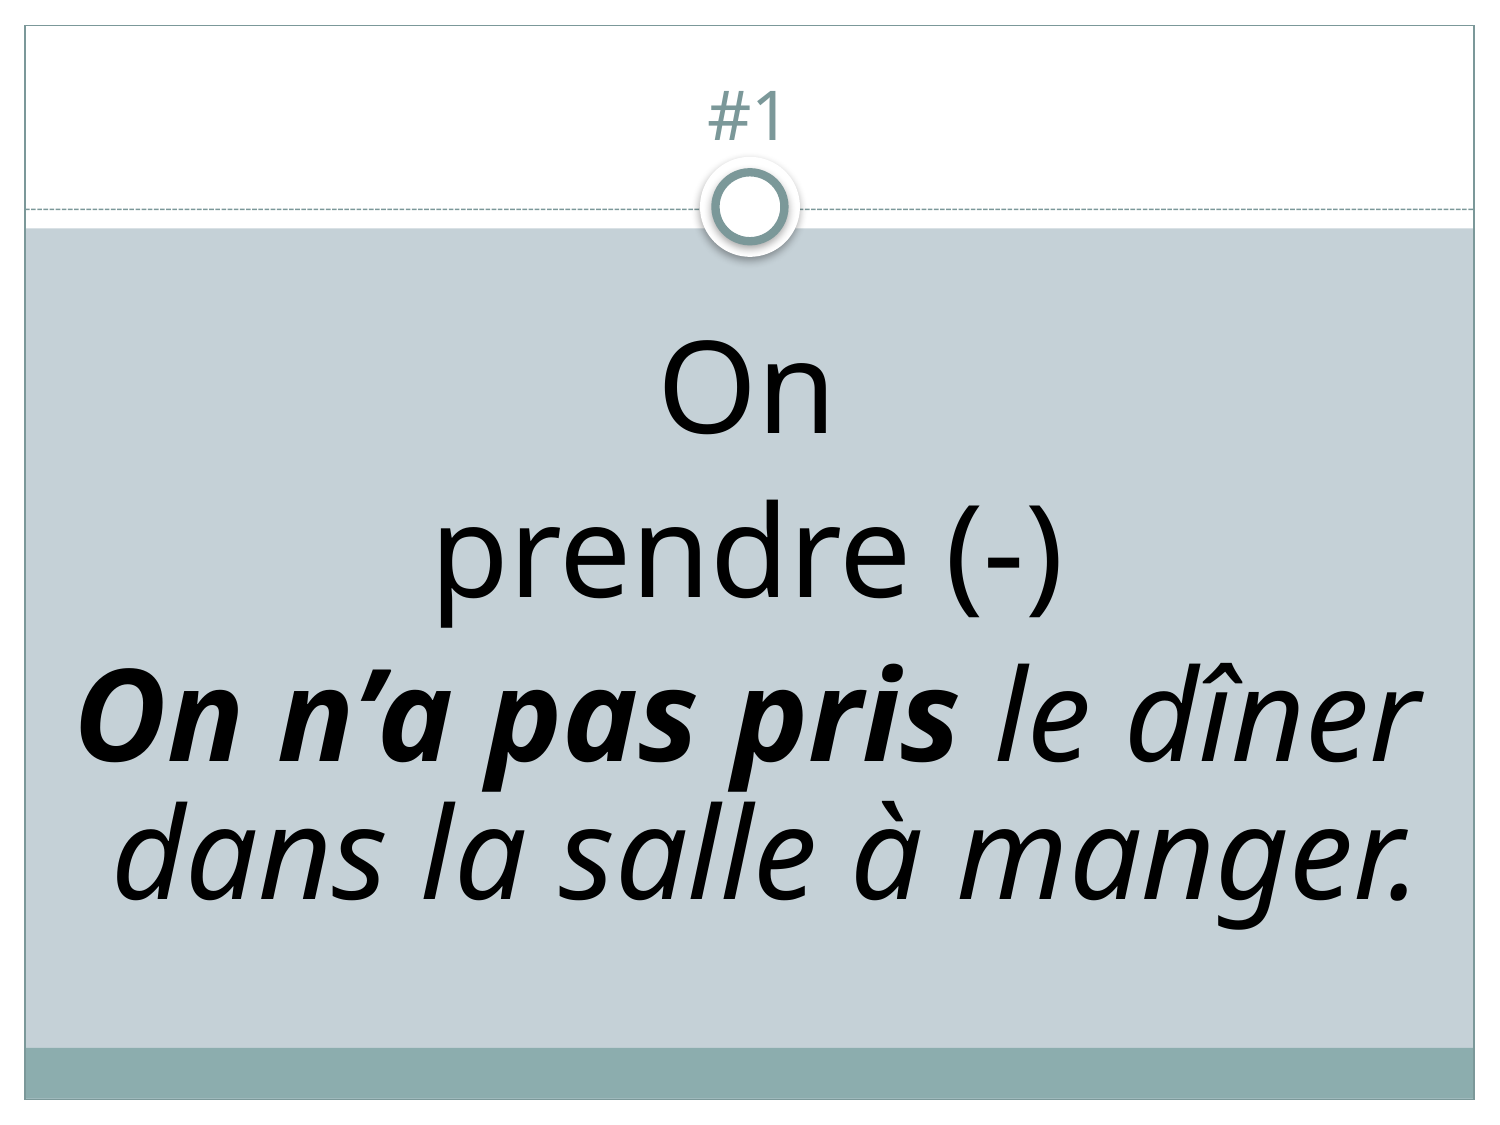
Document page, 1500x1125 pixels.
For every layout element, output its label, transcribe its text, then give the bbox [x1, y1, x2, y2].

list On prendre (-) On n’a pas pris le dîner dans la salle à manger. [49, 250, 1445, 1001]
title #1 [49, 37, 1450, 162]
